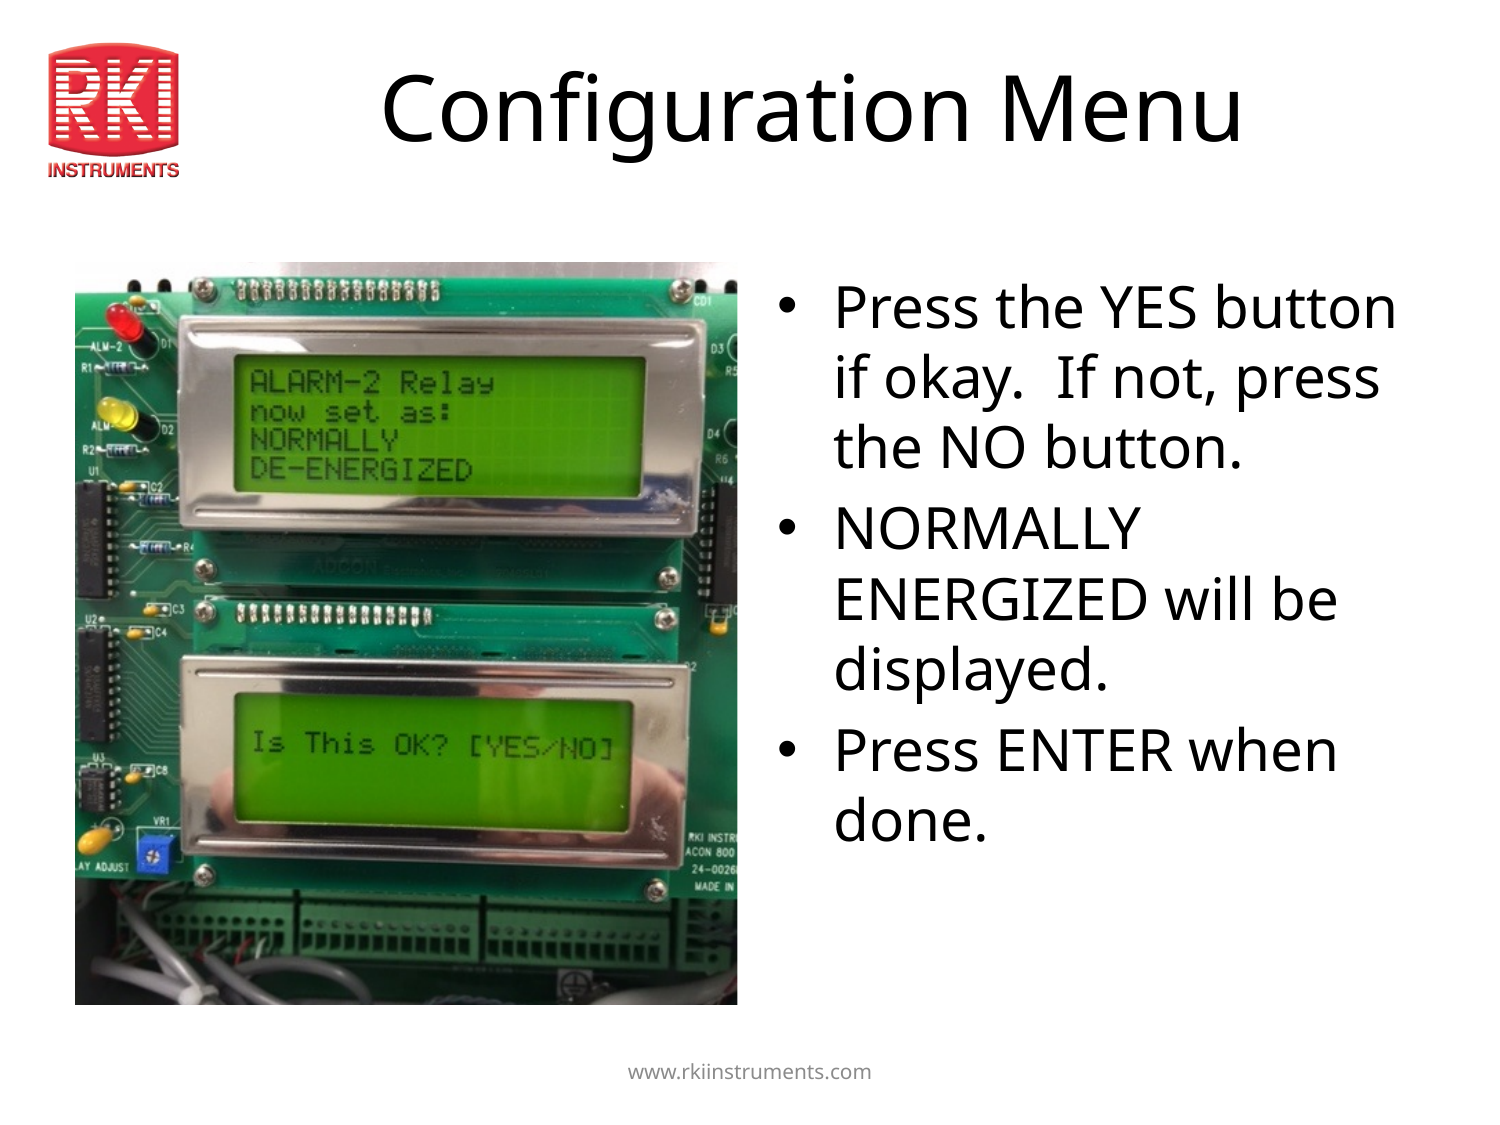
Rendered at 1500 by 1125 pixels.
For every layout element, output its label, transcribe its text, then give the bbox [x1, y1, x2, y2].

footer www.rkiinstruments.com [512, 1042, 988, 1103]
list Press the YES button if okay. If not, press the NO button. NORMALLY ENERGIZED will be displayed. Press ENTER when done. [762, 262, 1425, 1005]
picture [37, 37, 188, 184]
title Configuration Menu [175, 49, 1451, 161]
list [74, 262, 738, 1006]
